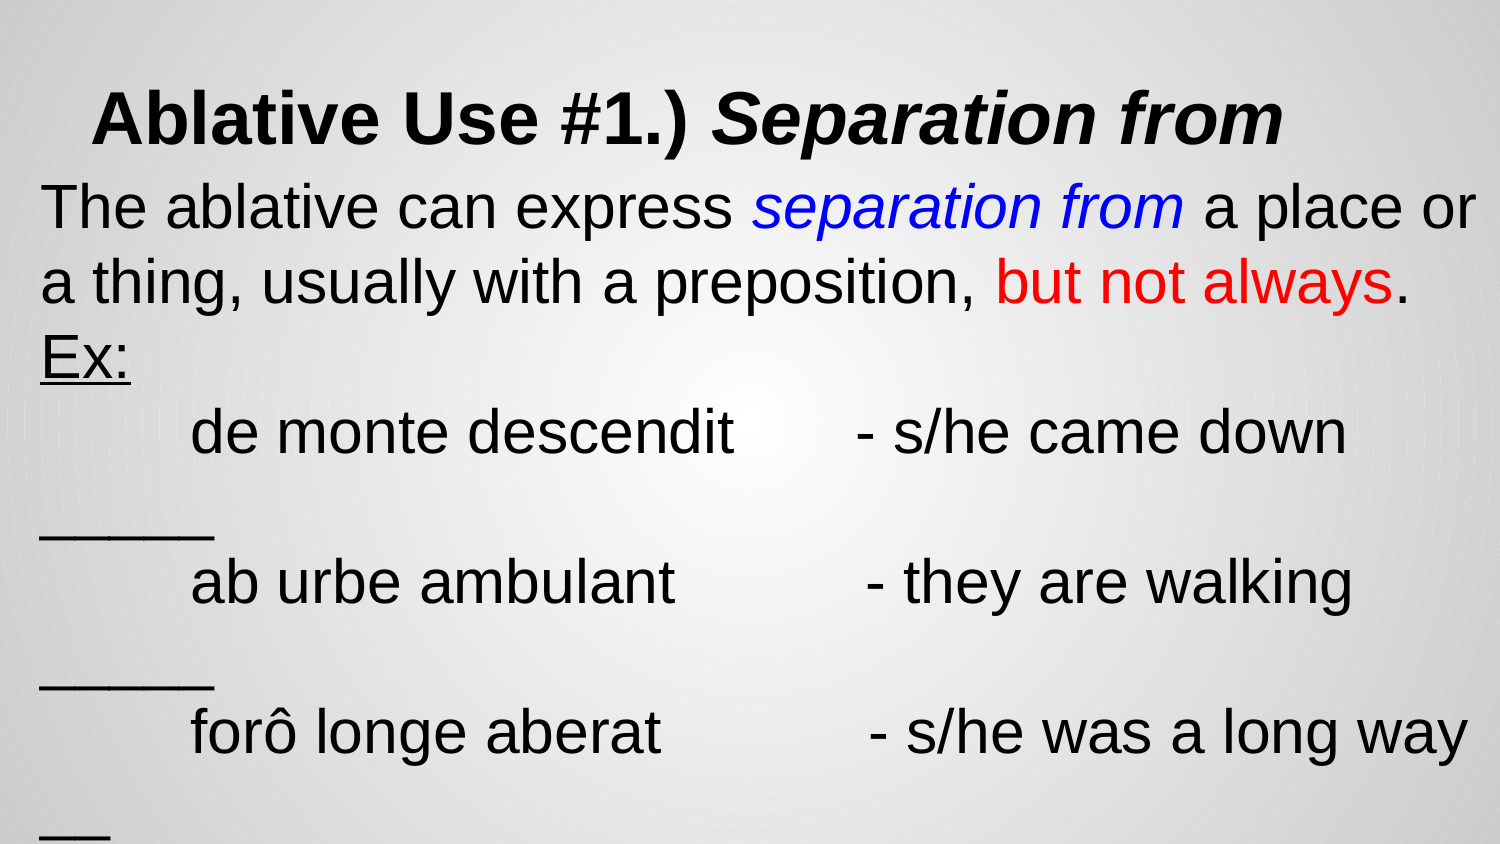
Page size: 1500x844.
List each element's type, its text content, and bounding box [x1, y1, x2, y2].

list The ablative can express separation from a place or a thing, usually with a preposition, but not always. Ex: de monte descendit - s/he came down _____ ab urbe ambulant - they are walking _____ forô longe aberat - s/he was a long way __ [25, 151, 1500, 808]
title Ablative Use #1.) Separation from [75, 33, 1425, 151]
